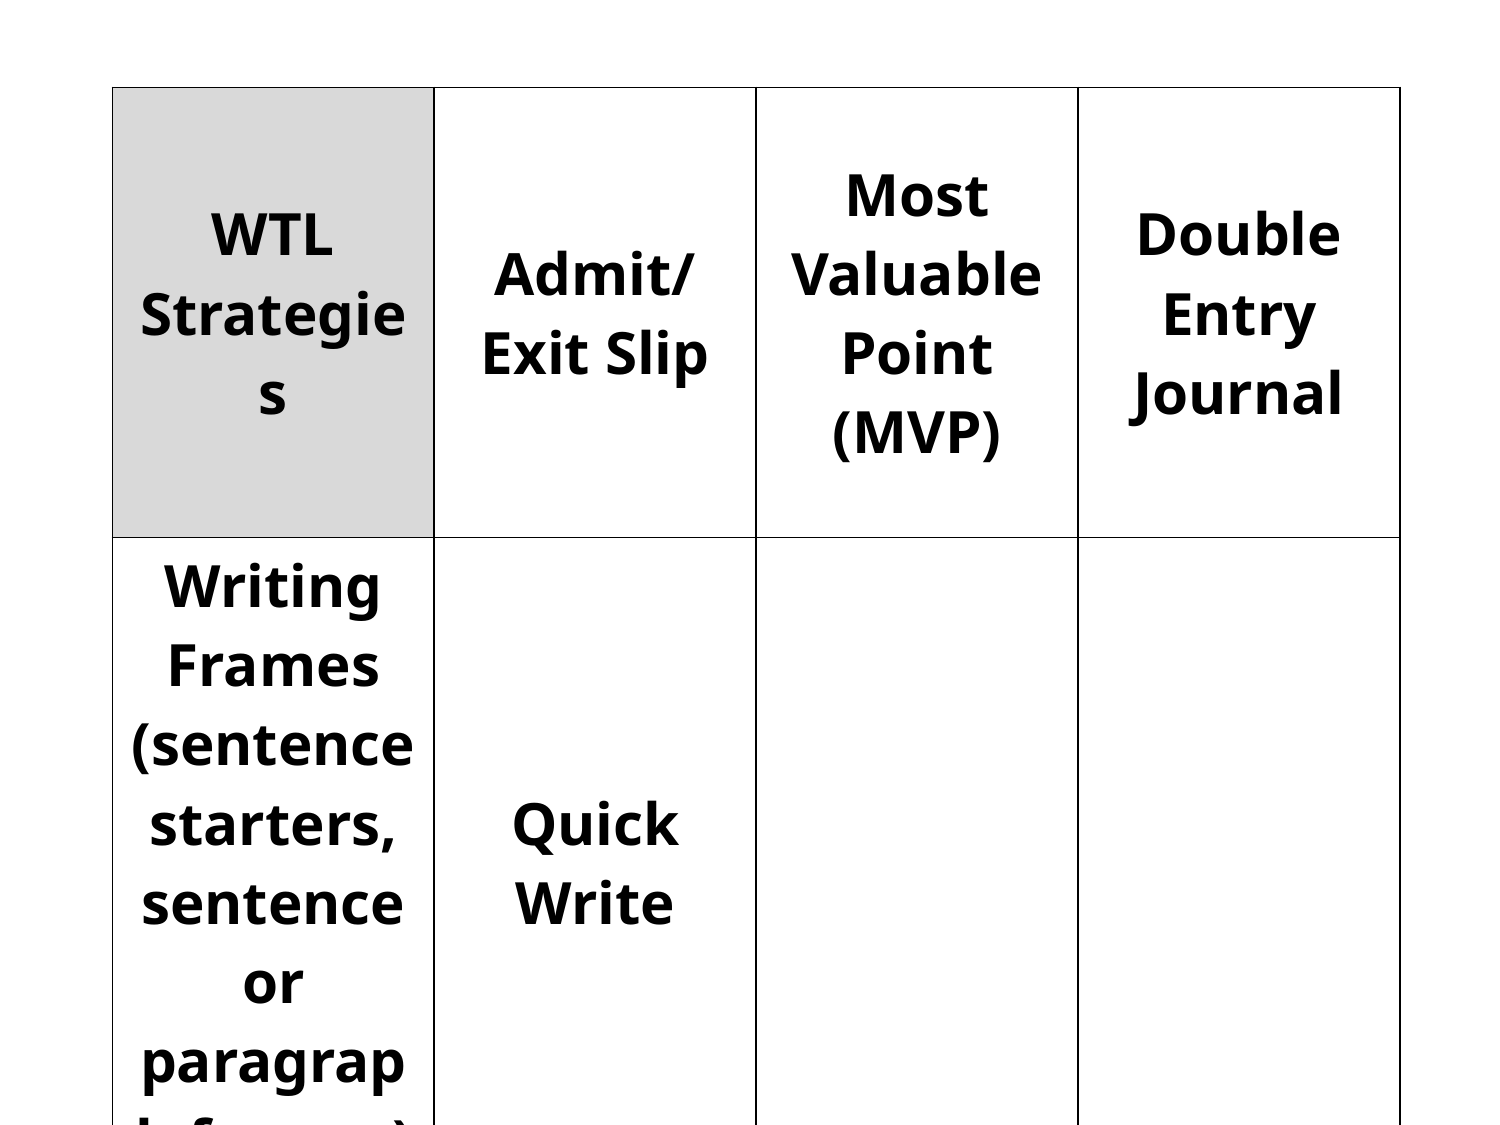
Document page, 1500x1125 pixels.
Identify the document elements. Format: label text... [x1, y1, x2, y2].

table_header Admit/Exit Slip [435, 88, 755, 537]
table_cell [1079, 538, 1399, 1125]
table_cell [757, 538, 1077, 1125]
table_header Most Valuable Point (MVP) [757, 88, 1077, 537]
table_header Double Entry Journal [1079, 88, 1399, 537]
table_cell Quick Write [435, 538, 755, 1125]
table_cell Writing Frames (sentence starters, sentence or paragraph frames) [113, 538, 433, 1125]
table_header WTL Strategies [113, 88, 433, 537]
